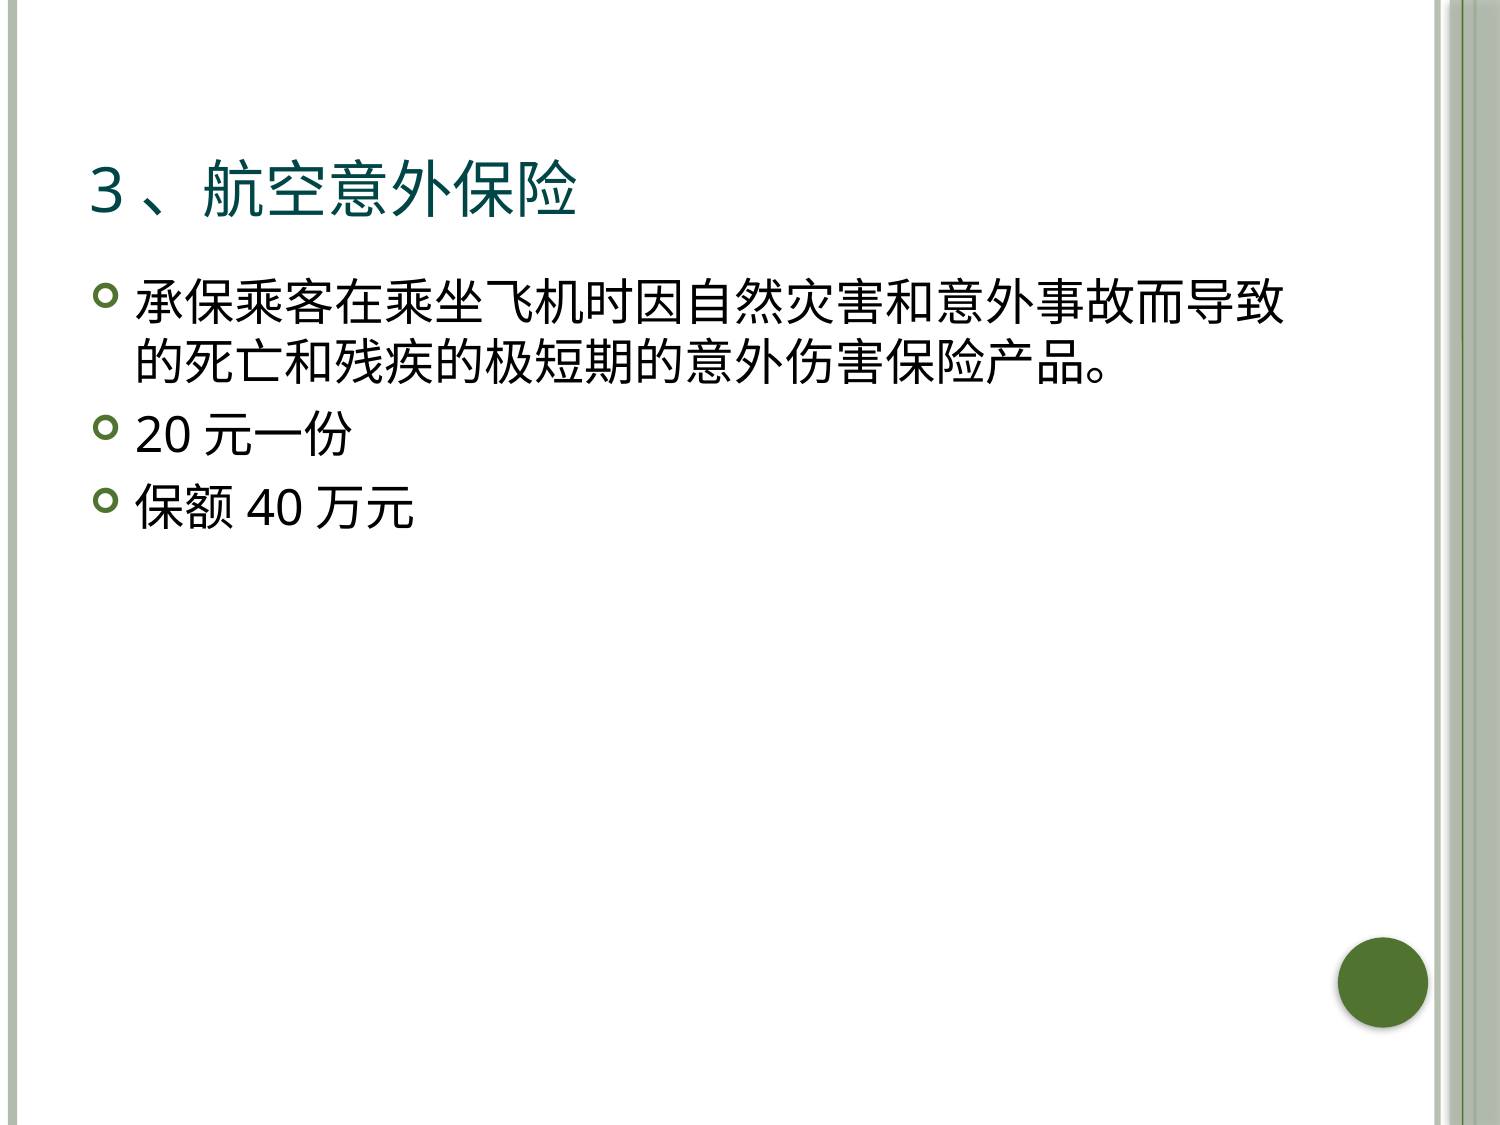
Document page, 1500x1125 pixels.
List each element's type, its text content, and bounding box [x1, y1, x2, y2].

title 3、航空意外保险 [75, 45, 1300, 233]
list 承保乘客在乘坐飞机时因自然灾害和意外事故而导致的死亡和残疾的极短期的意外伤害保险产品。 20元一份 保额40万元 [74, 262, 1301, 1063]
